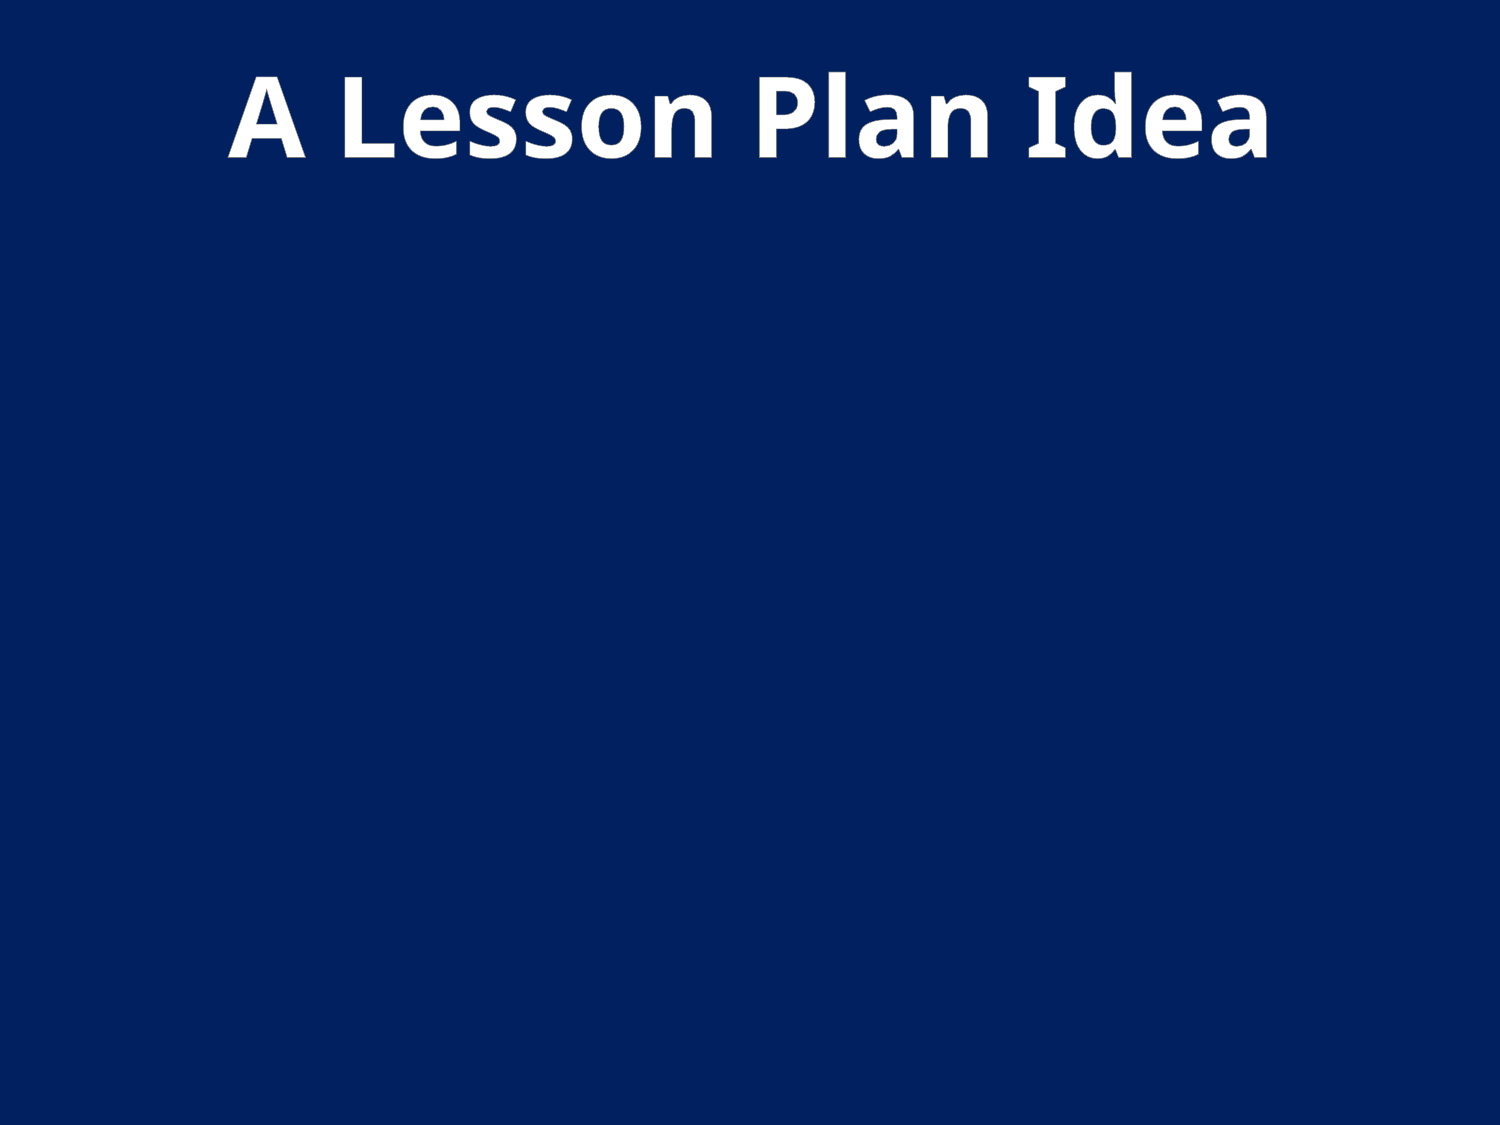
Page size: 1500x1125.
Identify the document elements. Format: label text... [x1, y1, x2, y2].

text_box A Lesson Plan Idea [213, 37, 1291, 188]
